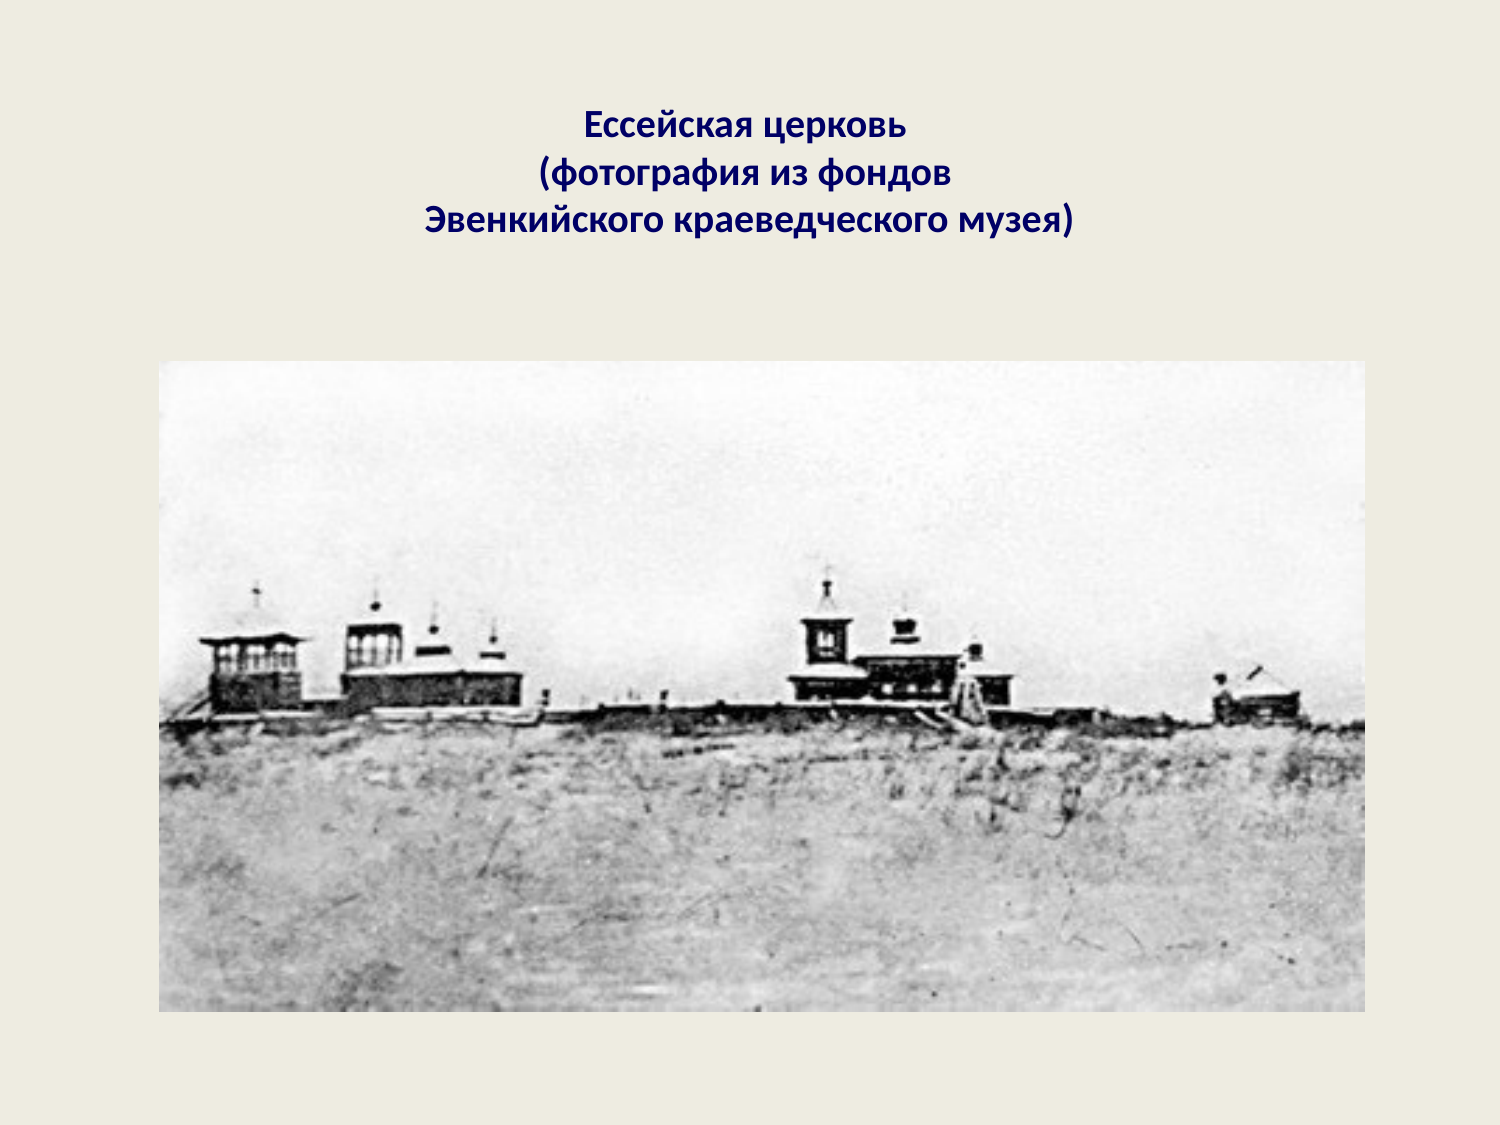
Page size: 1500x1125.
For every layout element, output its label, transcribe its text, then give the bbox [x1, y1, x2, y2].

title Ессейская церковь (фотография из фондов Эвенкийского краеведческого музея) [75, 45, 1425, 303]
picture [159, 361, 1365, 1012]
